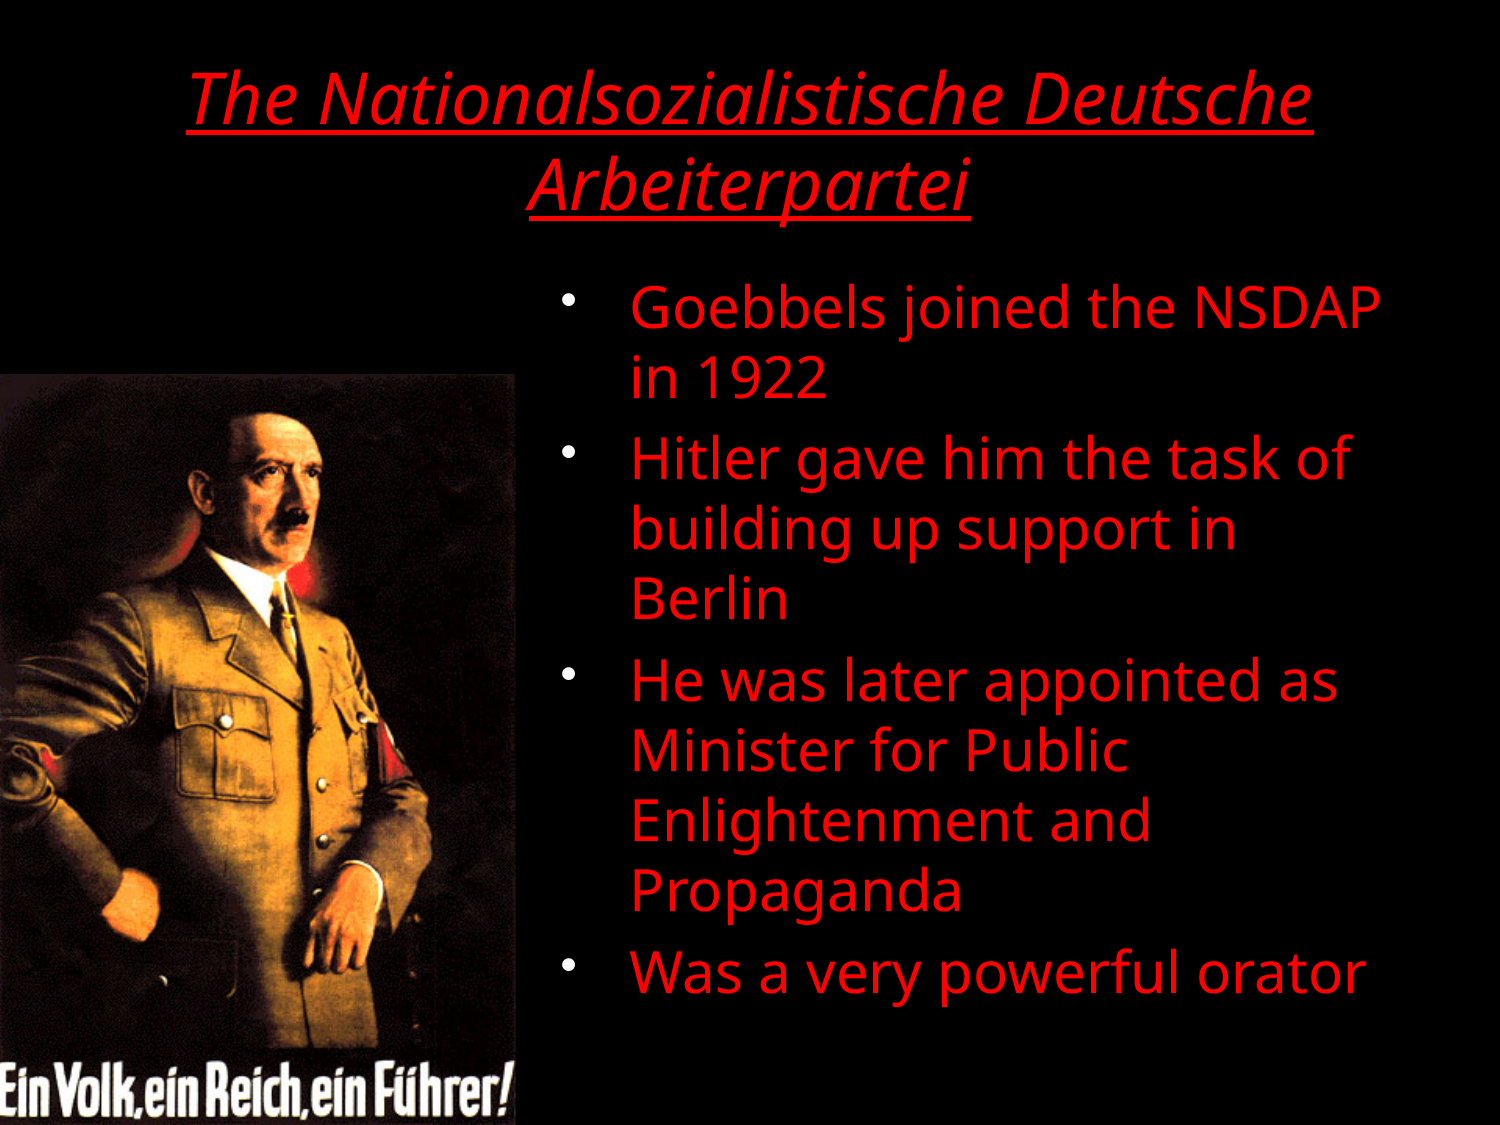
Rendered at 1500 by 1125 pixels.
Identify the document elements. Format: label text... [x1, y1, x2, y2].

title The Nationalsozialistische Deutsche Arbeiterpartei [75, 45, 1425, 233]
picture [0, 374, 519, 1125]
list Goebbels joined the NSDAP in 1922 Hitler gave him the task of building up support in Berlin He was later appointed as Minister for Public Enlightenment and Propaganda Was a very powerful orator [525, 262, 1425, 1035]
